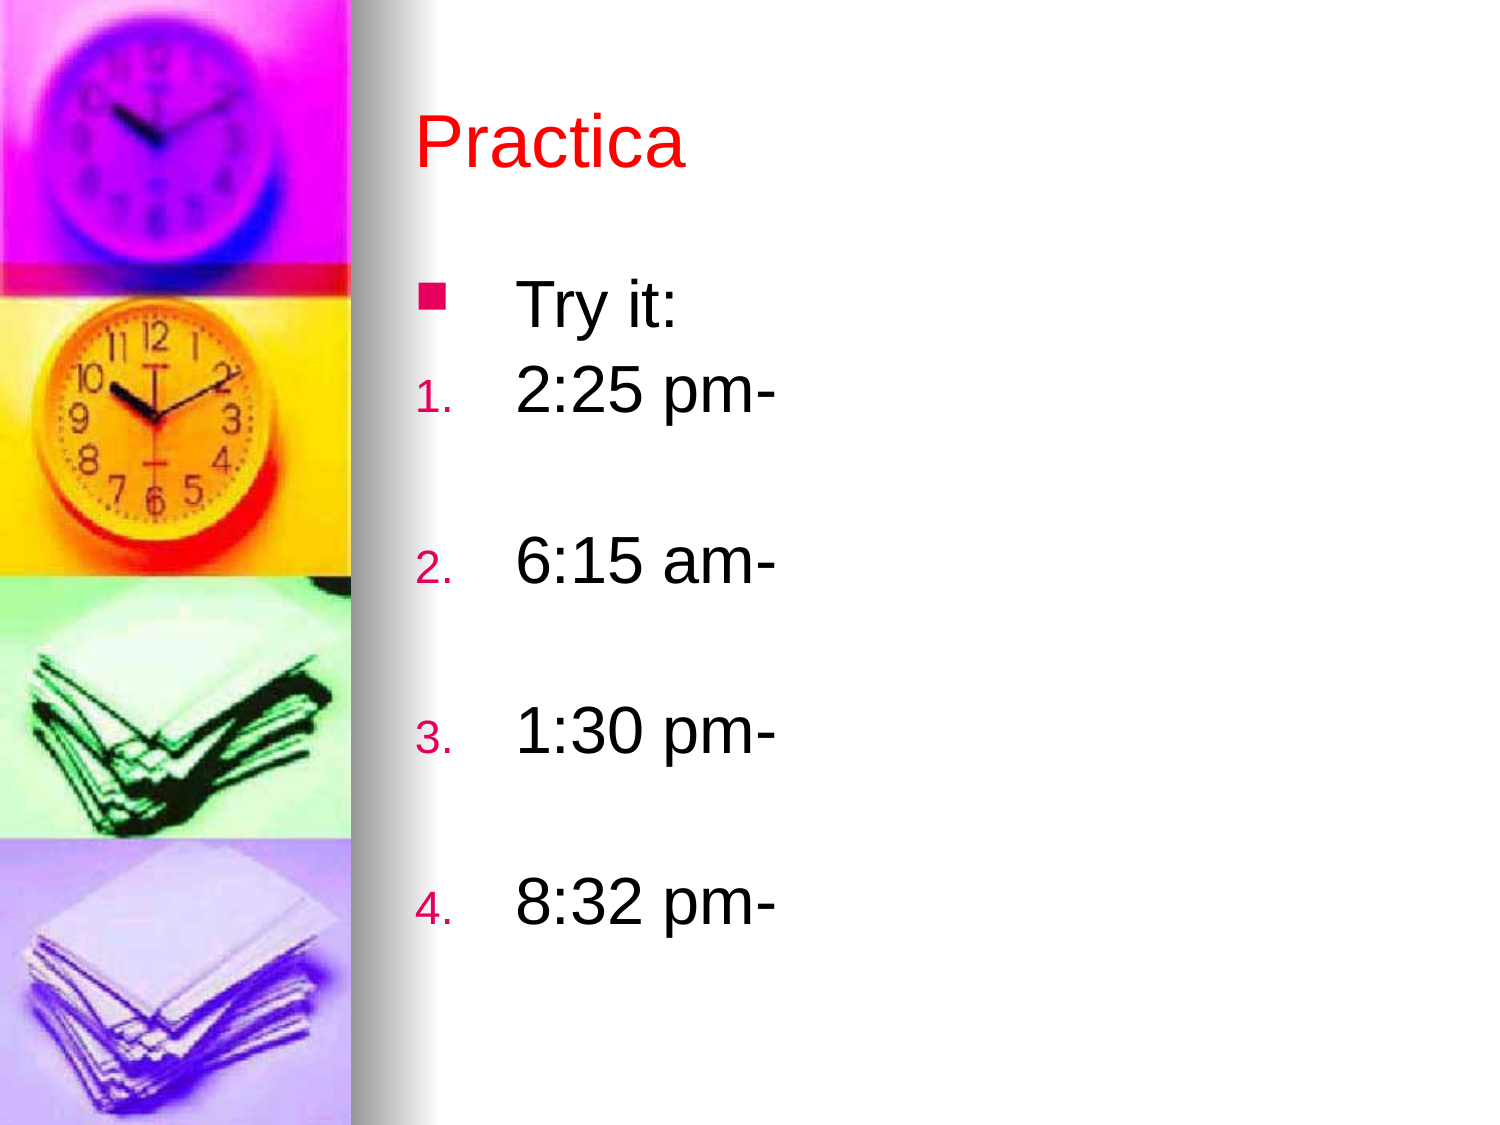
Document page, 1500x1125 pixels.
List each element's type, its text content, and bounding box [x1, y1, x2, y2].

list Try it: 2:25 pm- 6:15 am- 1:30 pm- 8:32 pm- [399, 262, 1450, 1000]
title Practica [399, 37, 1450, 238]
picture [0, 0, 351, 1125]
